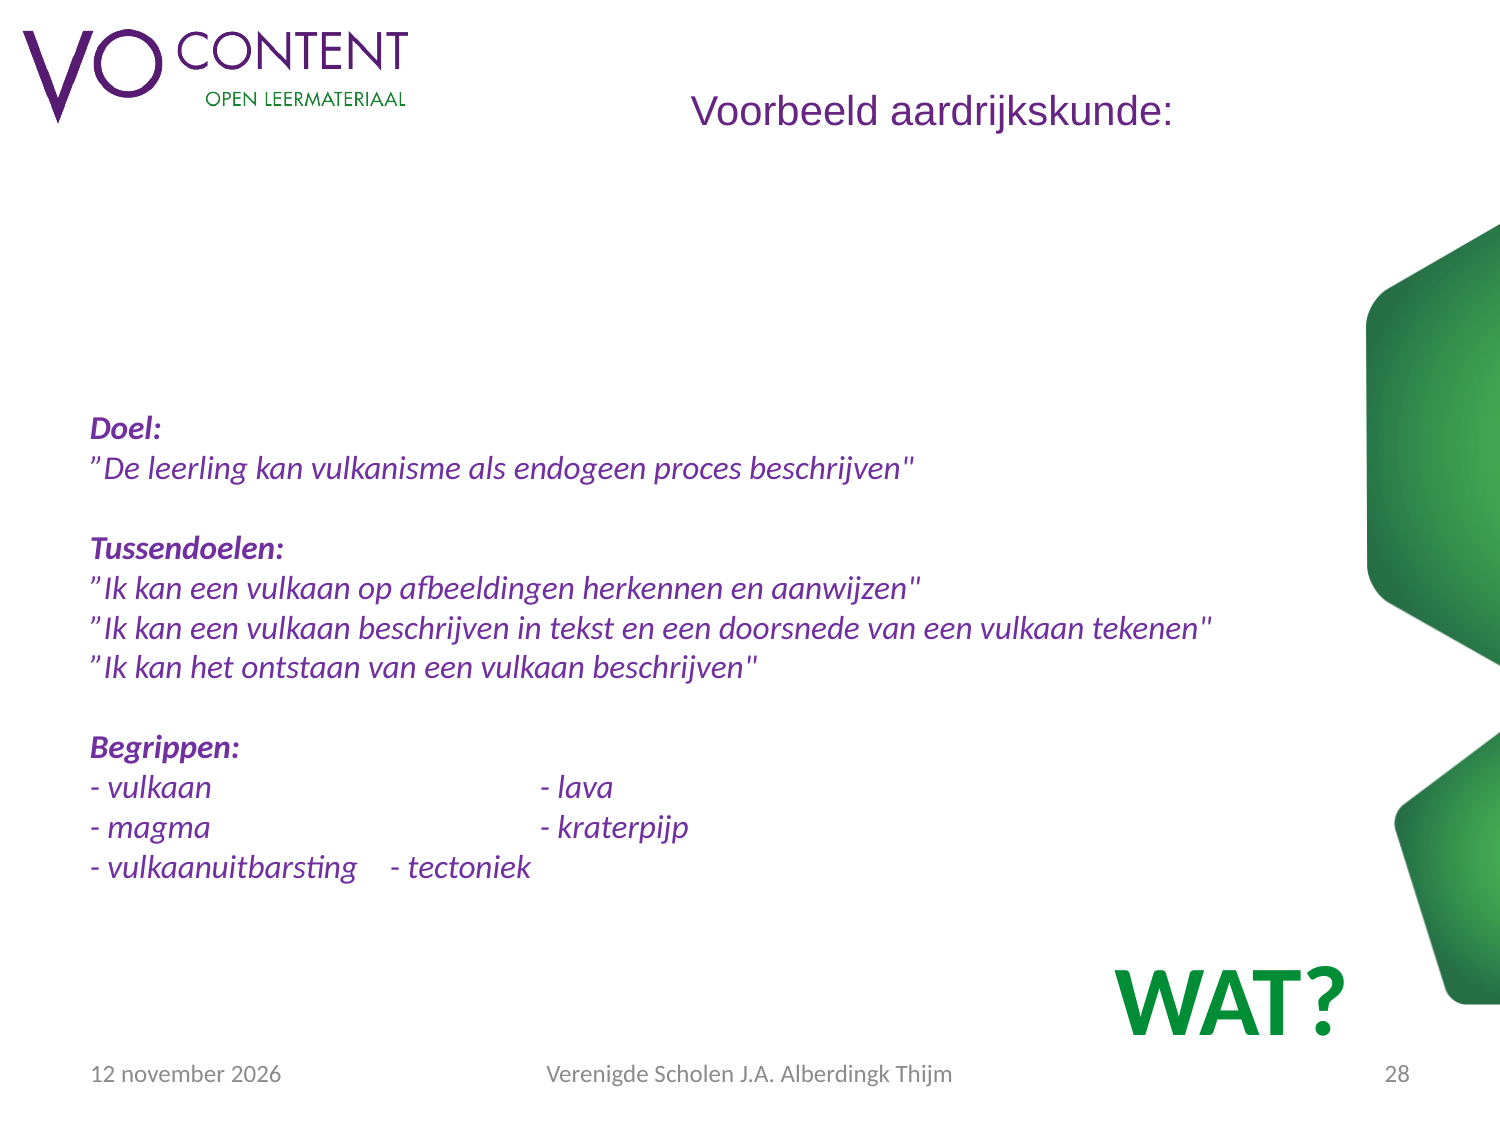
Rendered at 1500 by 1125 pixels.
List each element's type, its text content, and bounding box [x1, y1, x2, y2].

text_box Doel: ”De leerling kan vulkanisme als endogeen proces beschrijven" Tussendoelen: ”Ik kan een vulkaan op afbeeldingen herkennen en aanwijzen" ”Ik kan een vulkaan beschrijven in tekst en een doorsnede van een vulkaan tekenen" ”Ik kan het ontstaan van een vulkaan beschrijven" Begrippen: - vulkaan - lava - magma - kraterpijp - vulkaanuitbarsting - tectoniek [75, 358, 1240, 938]
text_box WAT? [1099, 927, 1394, 1063]
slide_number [75, 1042, 425, 1103]
picture [22, 29, 408, 124]
picture [1366, 222, 1500, 1005]
slide_number 28 [1074, 1042, 1425, 1103]
title Voorbeeld aardrijkskunde: [675, 71, 1229, 146]
footer Verenigde Scholen J.A. Alberdingk Thijm [512, 1042, 988, 1103]
